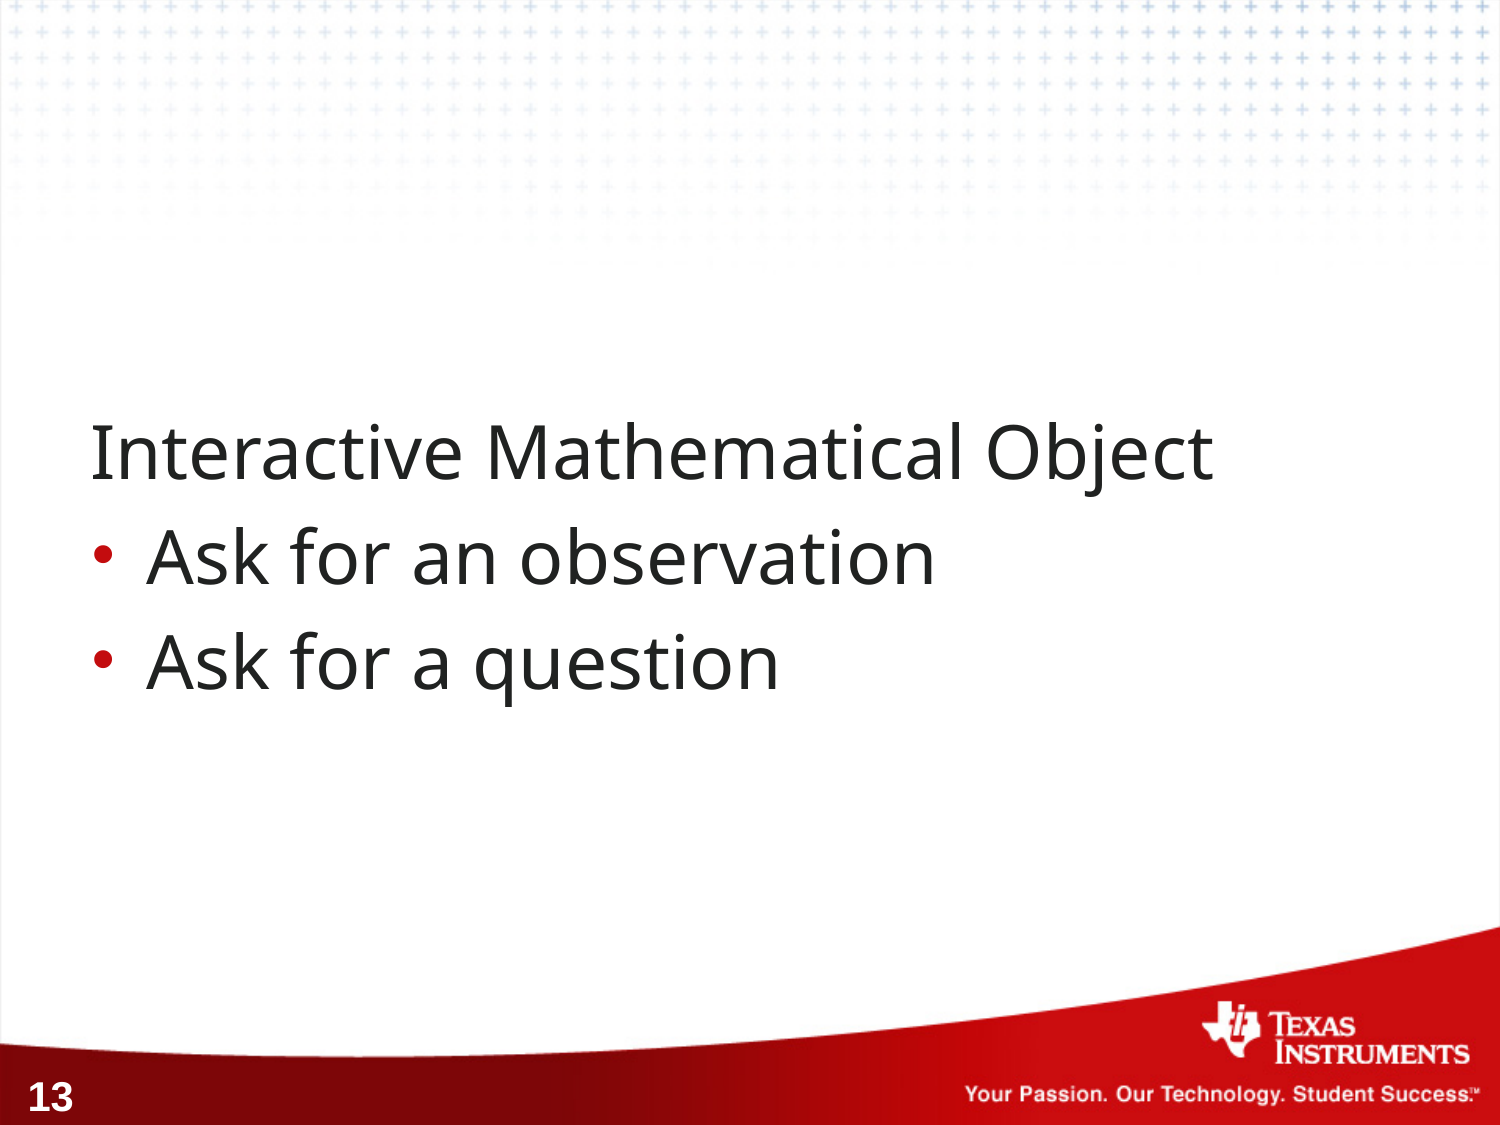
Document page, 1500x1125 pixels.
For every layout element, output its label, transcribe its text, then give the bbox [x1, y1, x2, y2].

list Interactive Mathematical Object Ask for an observation Ask for a question [74, 186, 1351, 975]
picture [0, 0, 1500, 1125]
